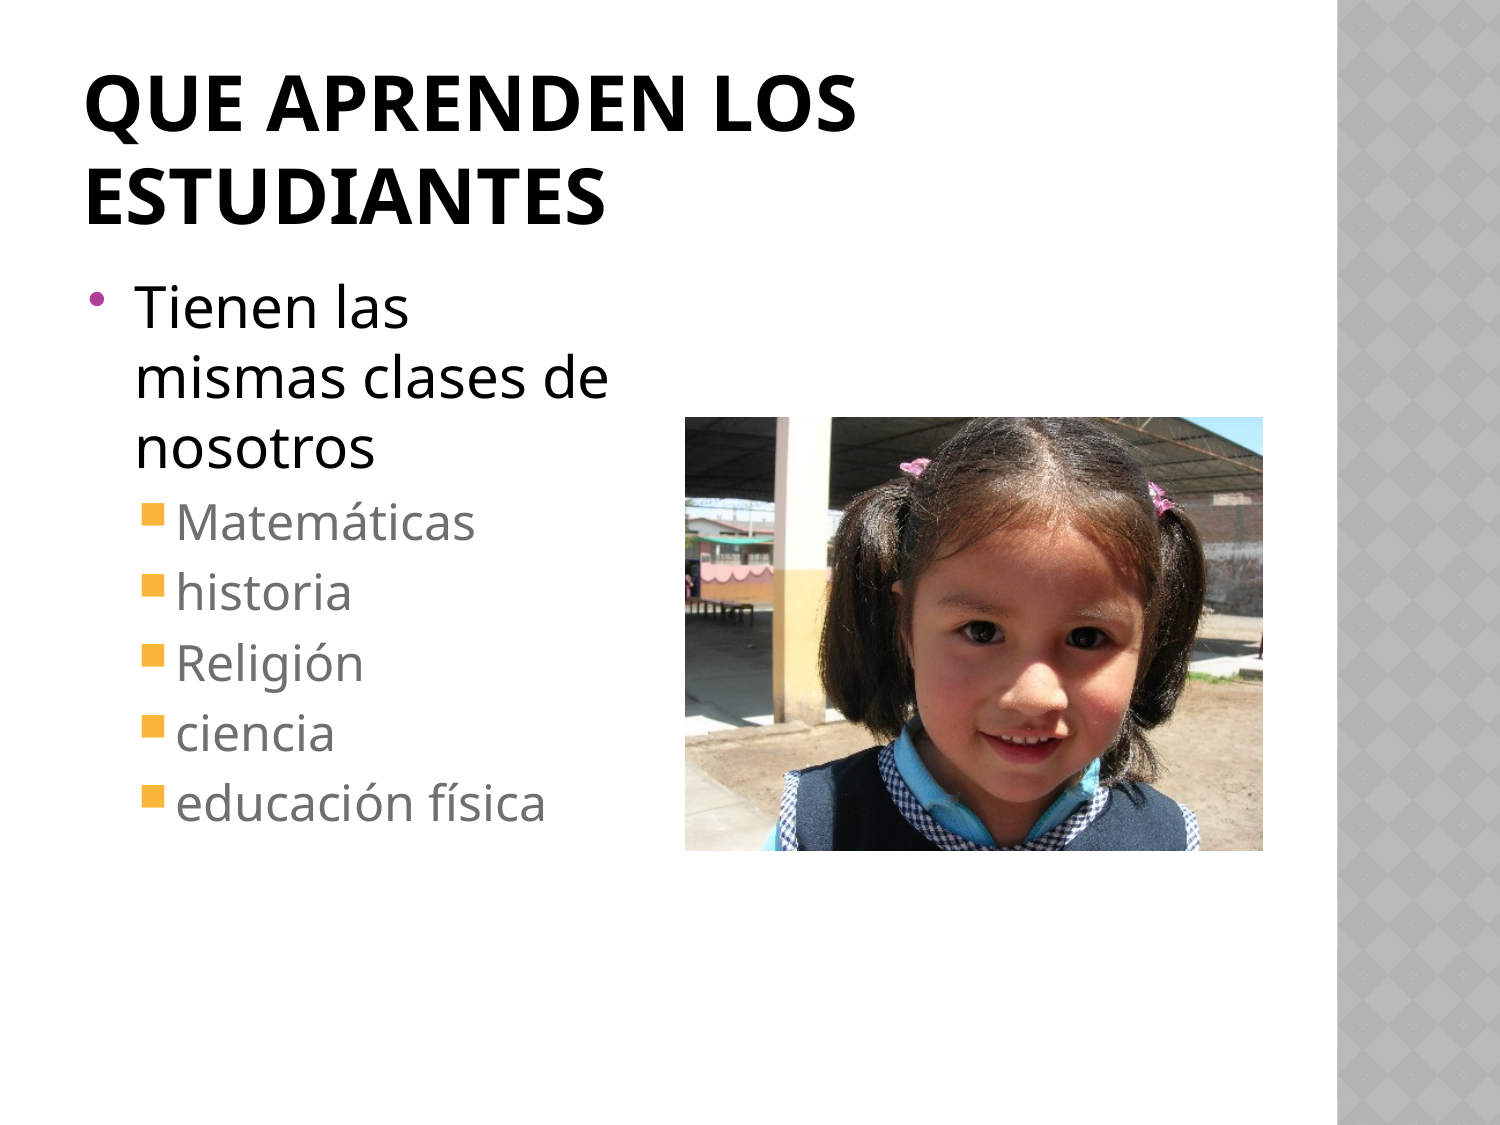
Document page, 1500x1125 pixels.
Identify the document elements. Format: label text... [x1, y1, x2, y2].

list Tienen las mismas clases de nosotros Matemáticas historia Religión ciencia educación física [75, 262, 653, 1005]
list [684, 416, 1264, 851]
title Que aprenden los estudiantes [75, 52, 1263, 240]
